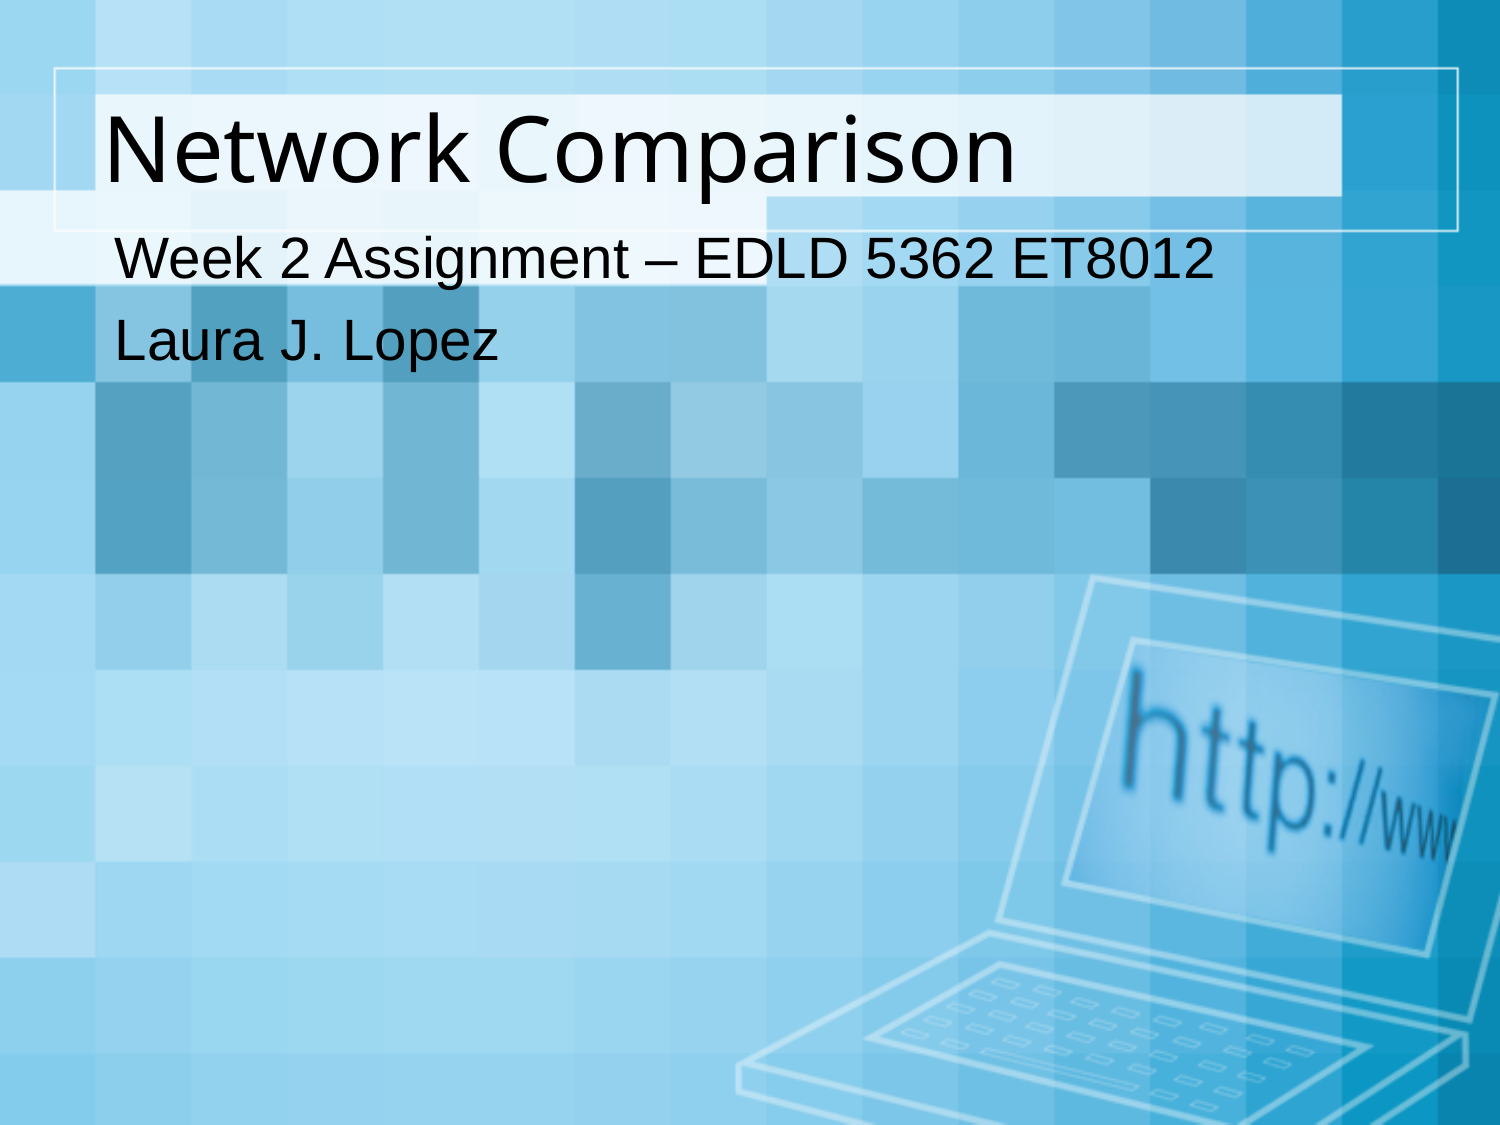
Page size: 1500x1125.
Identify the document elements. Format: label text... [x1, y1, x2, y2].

picture [0, 0, 1500, 1125]
subtitle Week 2 Assignment – EDLD 5362 ET8012 Laura J. Lopez [99, 212, 1351, 298]
title Network Comparison [87, 60, 1426, 253]
